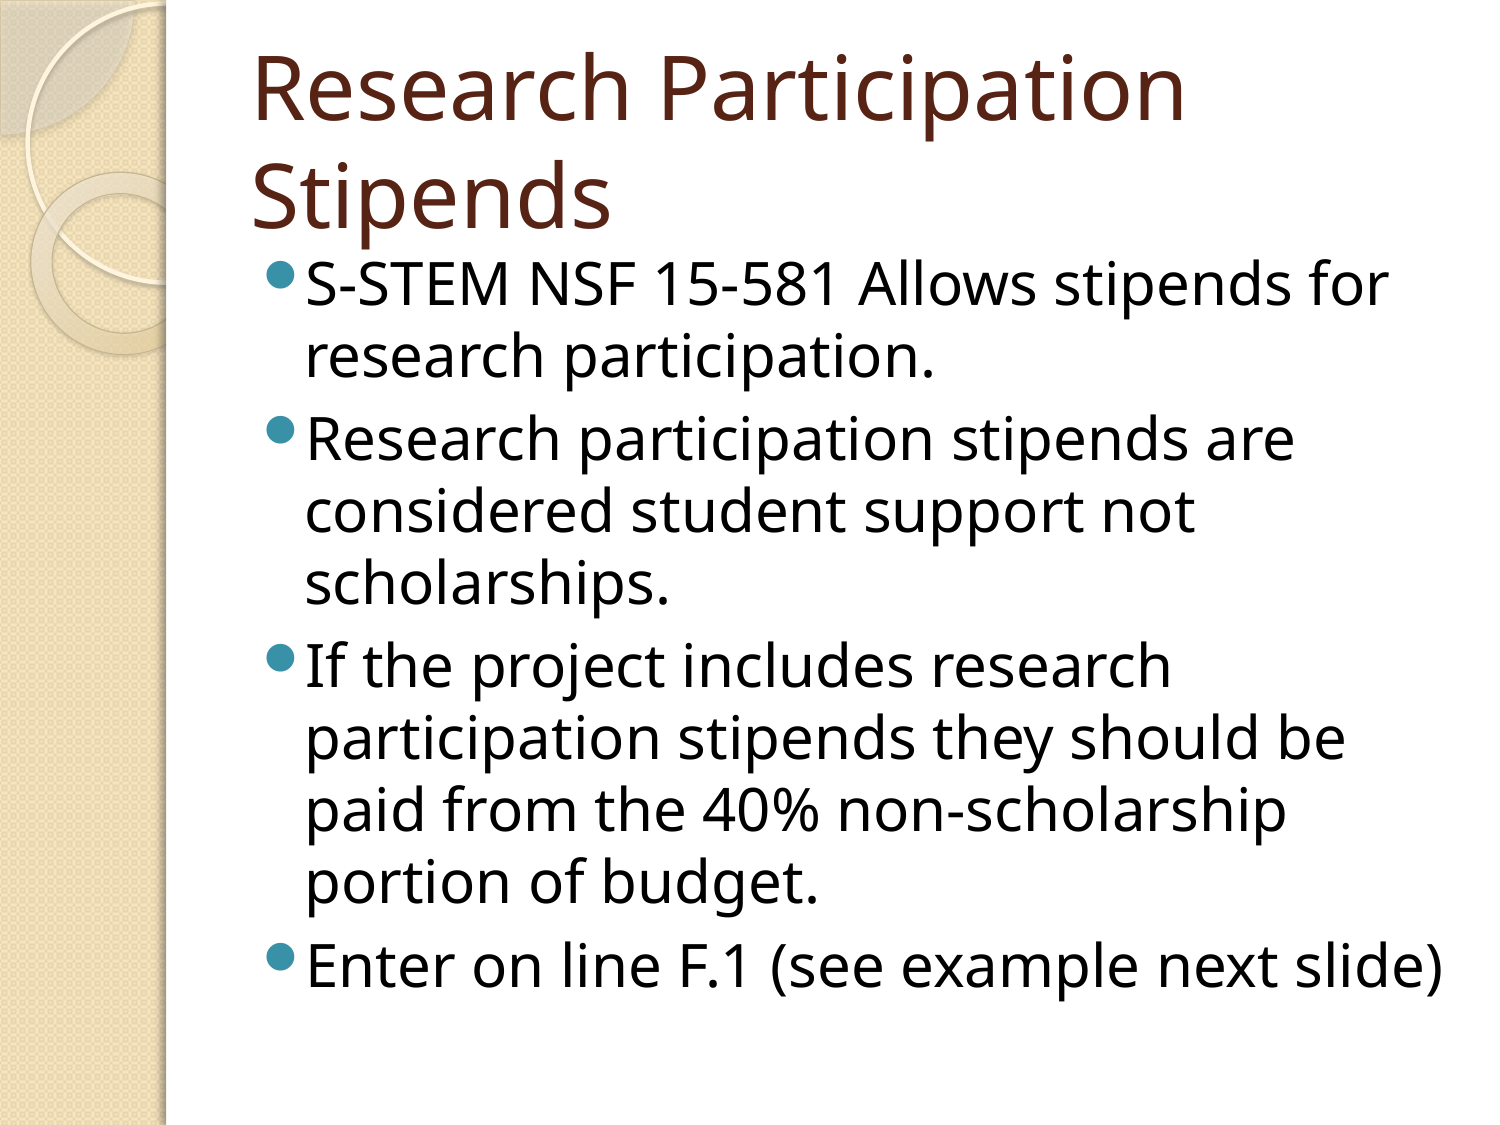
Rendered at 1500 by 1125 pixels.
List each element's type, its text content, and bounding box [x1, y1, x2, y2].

title Research Participation Stipends [235, 45, 1466, 233]
list S-STEM NSF 15-581 Allows stipends for research participation. Research participation stipends are considered student support not scholarships. If the project includes research participation stipends they should be paid from the 40% non-scholarship portion of budget. Enter on line F.1 (see example next slide) [235, 237, 1466, 1025]
